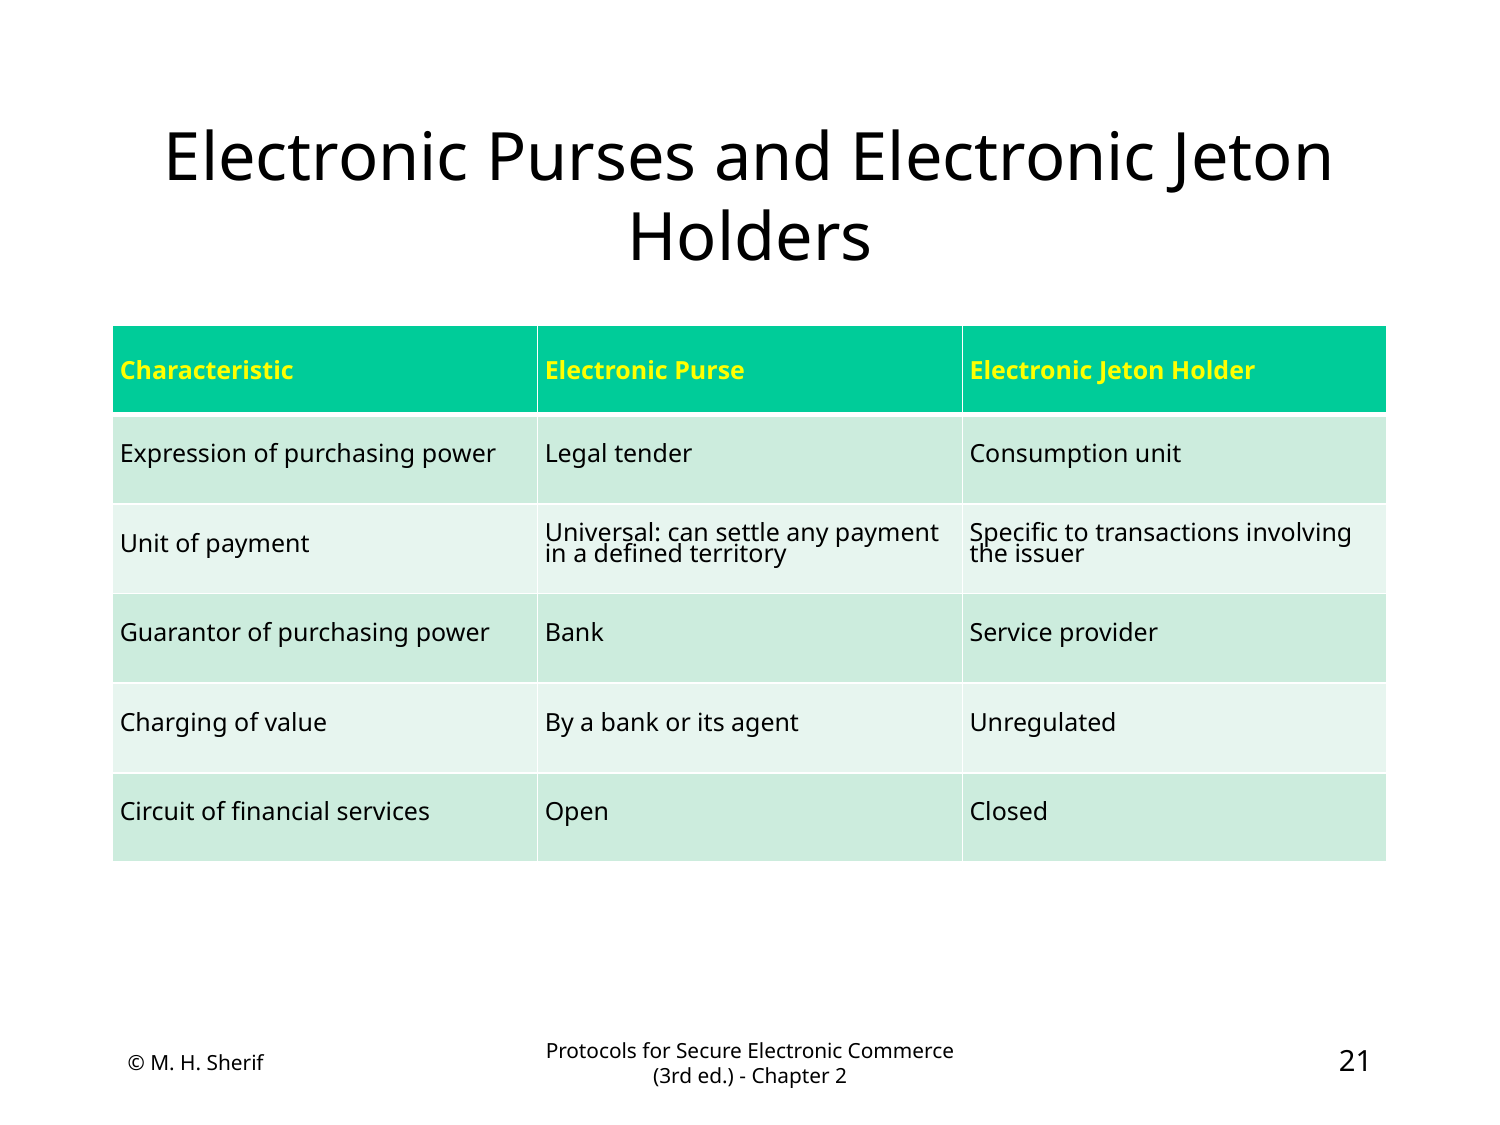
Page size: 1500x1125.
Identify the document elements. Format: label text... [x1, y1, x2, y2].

table_cell Service provider [963, 594, 1386, 682]
table_cell Consumption unit [963, 417, 1386, 503]
table_cell Universal: can settle any payment in a defined territory [538, 505, 962, 593]
table_cell Unregulated [963, 684, 1386, 772]
table_cell Closed [963, 774, 1386, 861]
table_cell Legal tender [538, 417, 962, 503]
title Electronic Purses and Electronic Jeton Holders [112, 99, 1388, 288]
table_cell Open [538, 774, 962, 861]
table_cell By a bank or its agent [538, 684, 962, 772]
table_header Characteristic [113, 326, 537, 412]
table_header Electronic Purse [538, 326, 962, 412]
table_header Electronic Jeton Holder [963, 326, 1386, 412]
table_cell Unit of payment [113, 505, 537, 593]
slide_number © M. H. Sherif [112, 1025, 425, 1100]
table_cell Charging of value [113, 684, 537, 772]
slide_number 21 [1074, 1025, 1388, 1100]
table_cell Expression of purchasing power [113, 417, 537, 503]
table_cell Guarantor of purchasing power [113, 594, 537, 682]
table_cell Bank [538, 594, 962, 682]
table_cell Specific to transactions involving the issuer [963, 505, 1386, 593]
table_cell Circuit of financial services [113, 774, 537, 861]
footer Protocols for Secure Electronic Commerce (3rd ed.) - Chapter 2 [512, 1025, 988, 1100]
